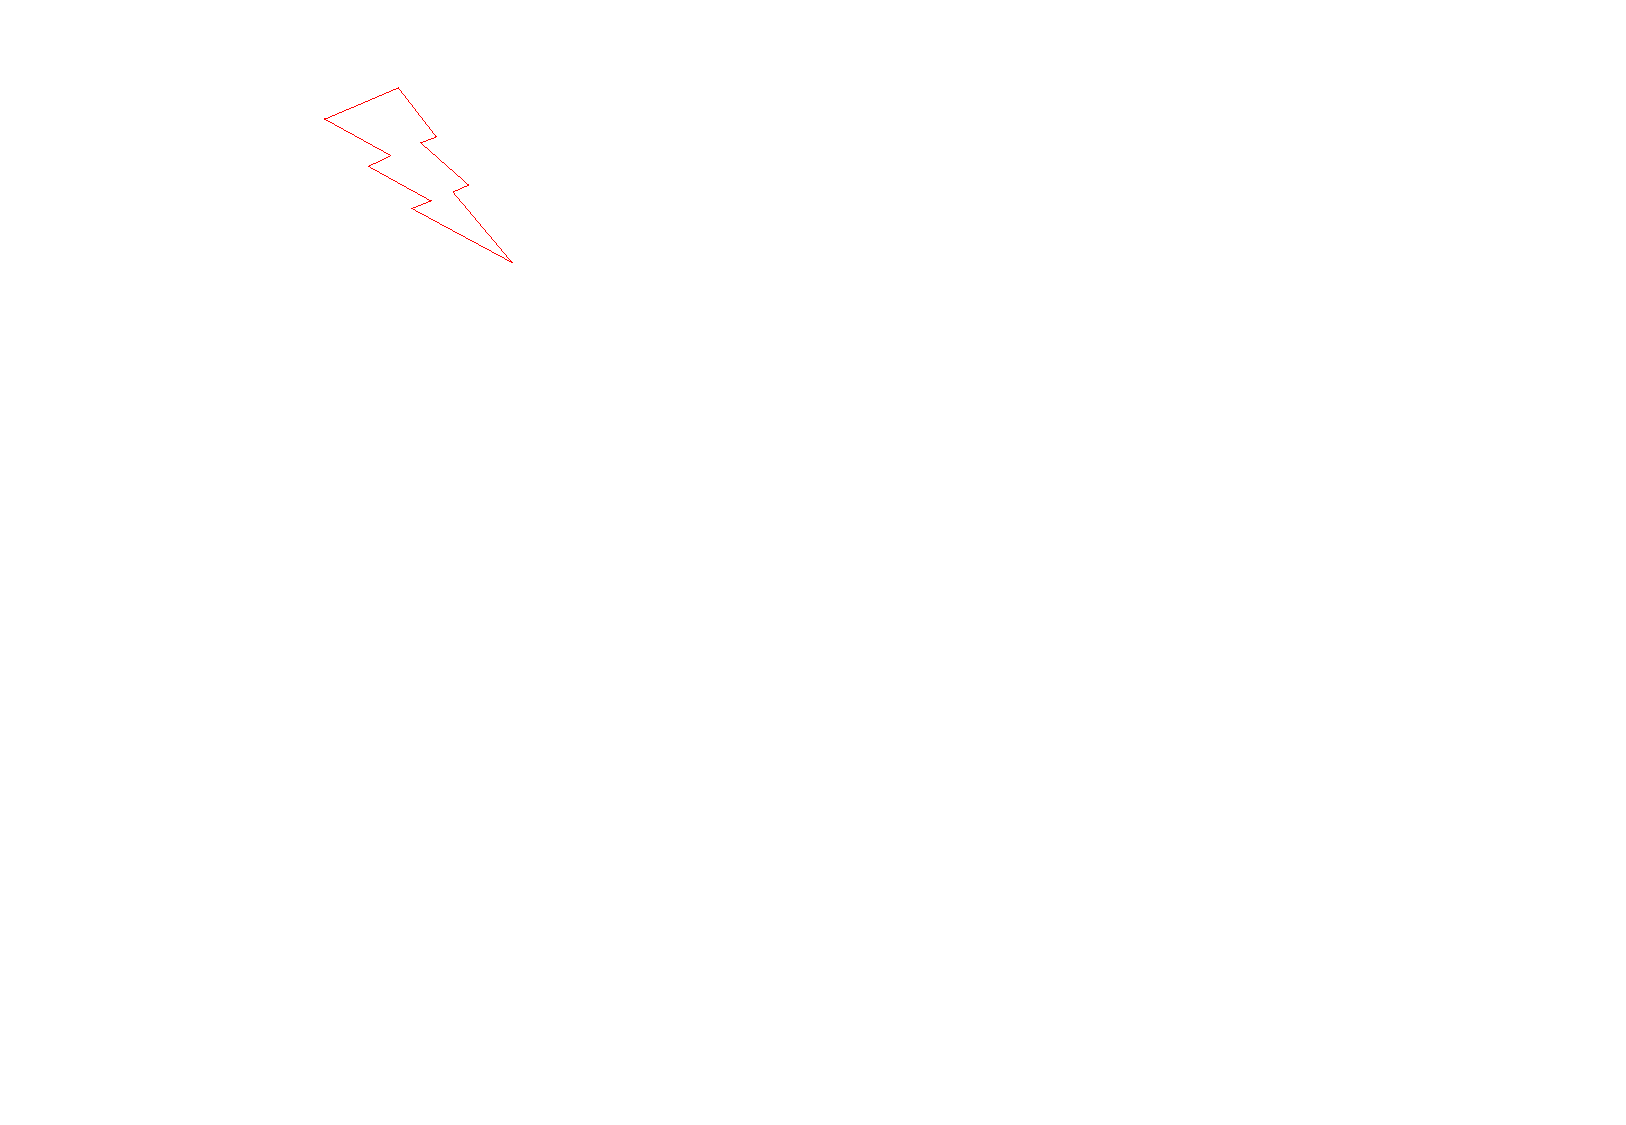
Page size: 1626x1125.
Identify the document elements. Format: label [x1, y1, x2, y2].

text_box [324, 87, 513, 263]
